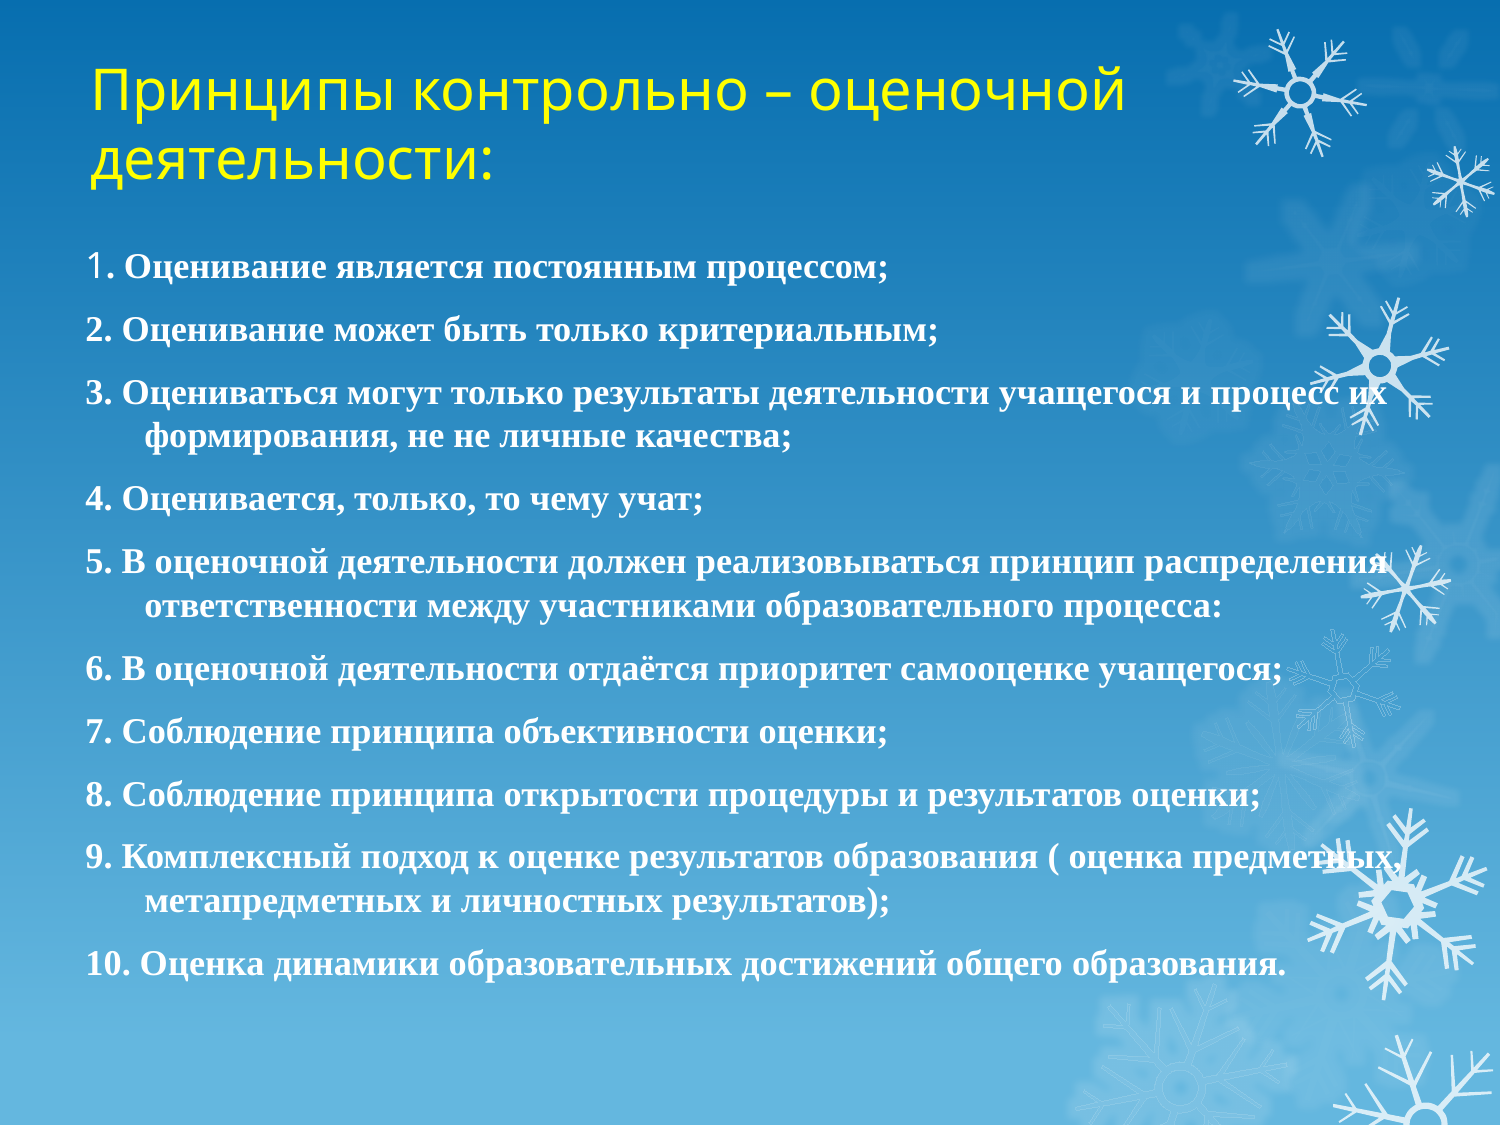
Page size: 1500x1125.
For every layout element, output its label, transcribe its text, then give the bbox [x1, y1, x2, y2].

title Принципы контрольно – оценочной деятельности: [75, 45, 1425, 200]
list 1. Оценивание является постоянным процессом; 2. Оценивание может быть только критериальным; 3. Оцениваться могут только результаты деятельности учащегося и процесс их формирования, не не личные качества; 4. Оценивается, только, то чему учат; 5. В оценочной деятельности должен реализовываться принцип распределения ответственности между участниками образовательного процесса: 6. В оценочной деятельности отдаётся приоритет самооценке учащегося; 7. Соблюдение принципа объективности оценки; 8. Соблюдение принципа открытости процедуры и результатов оценки; 9. Комплексный подход к оценке результатов образования ( оценка предметных, метапредметных и личностных результатов); 10. Оценка динамики образовательных достижений общего образования. [70, 234, 1421, 1012]
